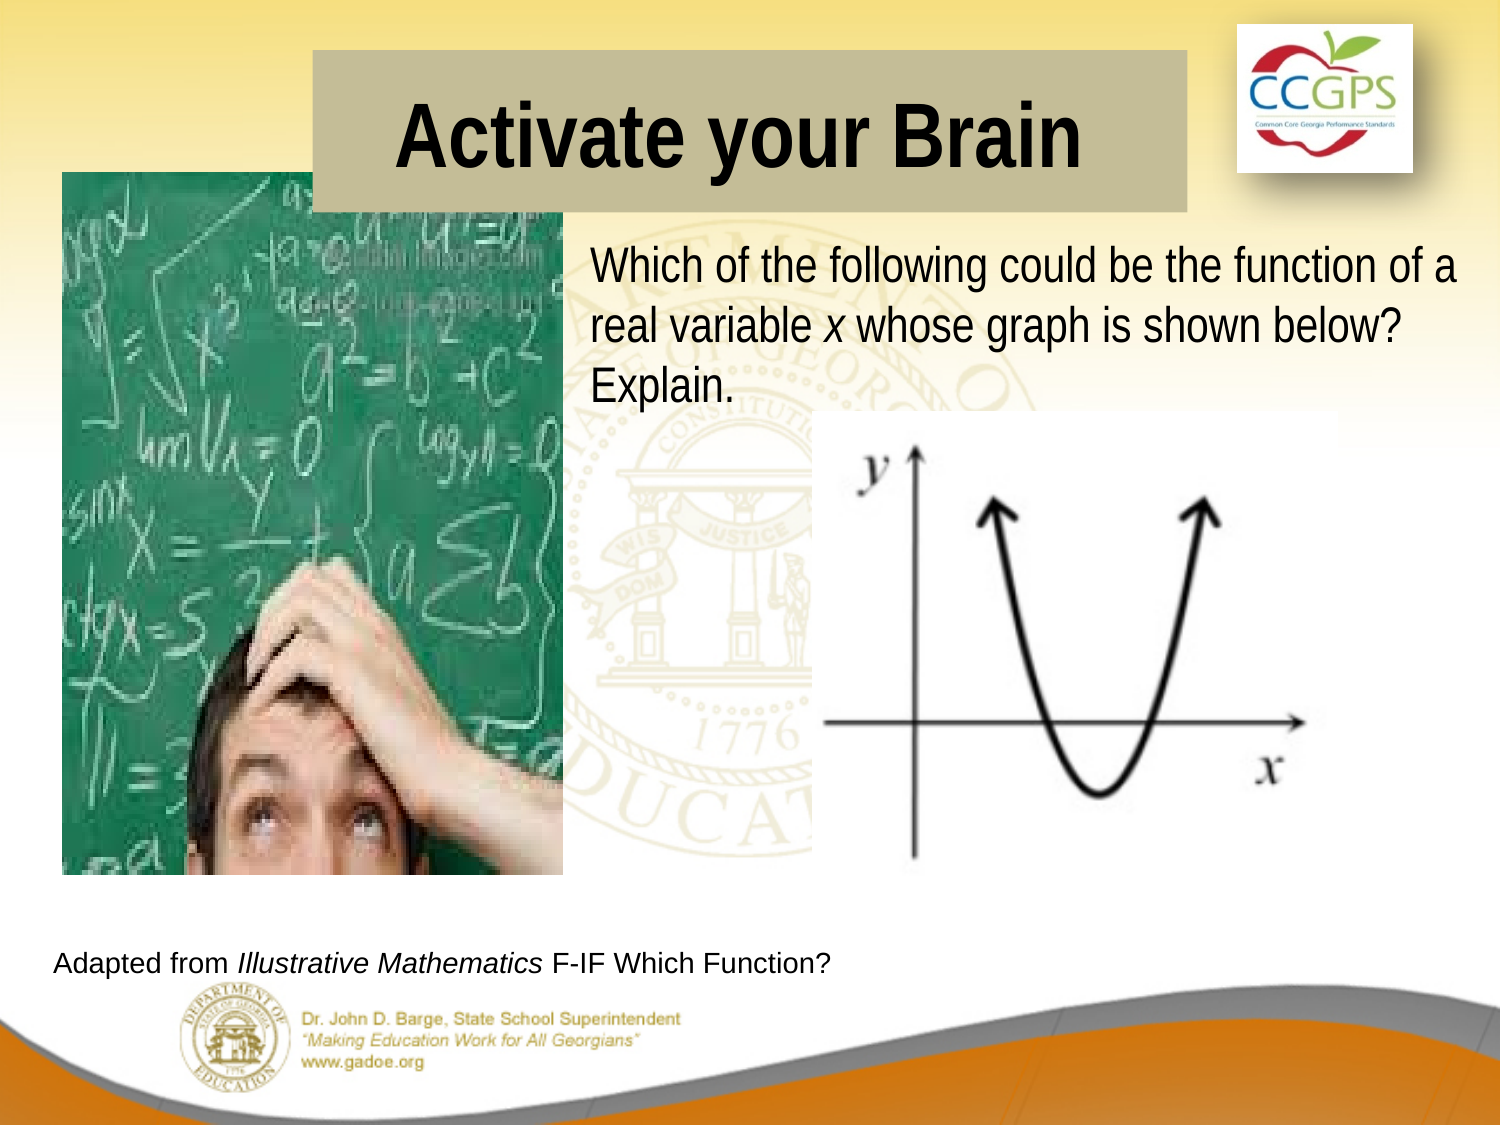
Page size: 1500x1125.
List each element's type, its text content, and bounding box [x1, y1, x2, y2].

picture [0, 0, 1500, 1125]
subtitle Which of the following could be the function of a real variable x whose graph is shown below? Explain. [574, 224, 1476, 988]
text_box Adapted from Illustrative Mathematics F-IF Which Function? [38, 936, 847, 987]
title Activate your Brain [312, 49, 1188, 213]
